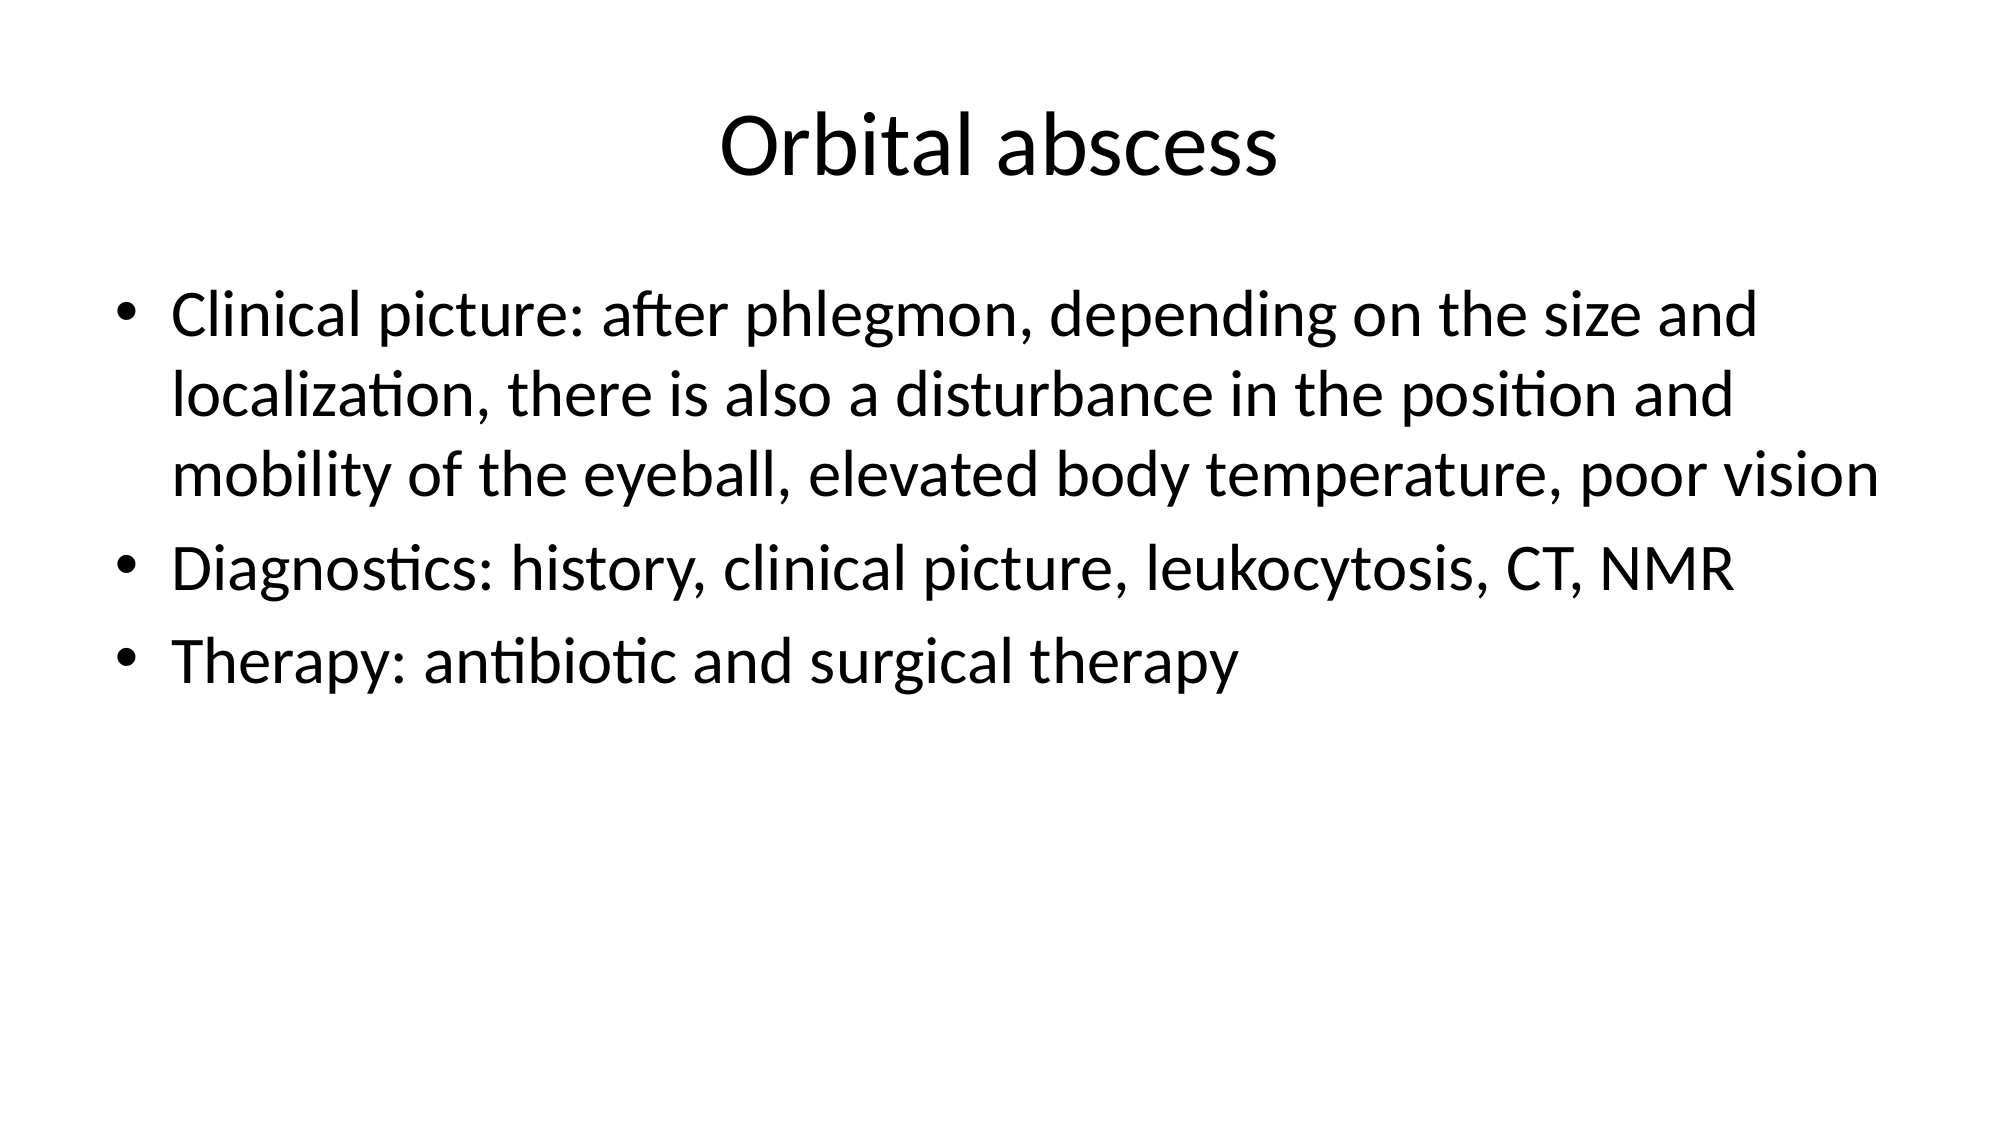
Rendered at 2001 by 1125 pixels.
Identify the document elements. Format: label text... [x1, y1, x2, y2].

title Orbital abscess [99, 45, 1900, 233]
list Clinical picture: after phlegmon, depending on the size and localization, there is also a disturbance in the position and mobility of the eyeball, elevated body temperature, poor vision Diagnostics: history, clinical picture, leukocytosis, CT, NMR Therapy: antibiotic and surgical therapy [99, 262, 1900, 1005]
